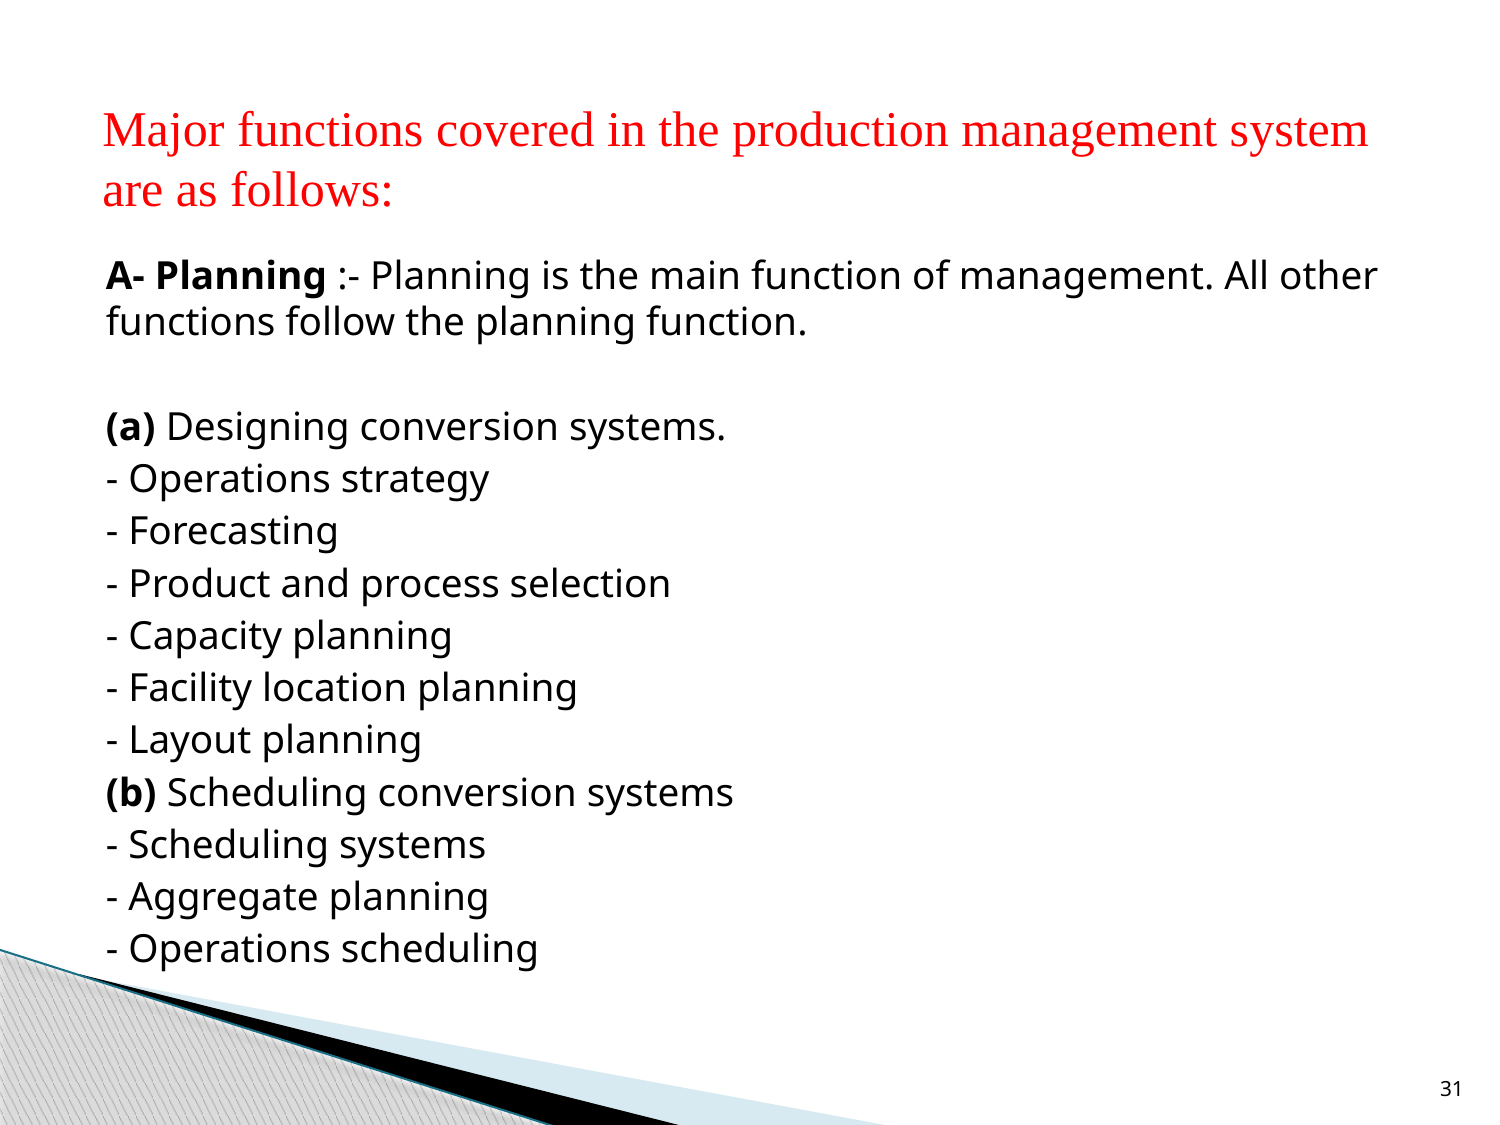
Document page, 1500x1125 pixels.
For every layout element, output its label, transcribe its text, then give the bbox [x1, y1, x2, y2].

slide_number 31 [1418, 1051, 1479, 1112]
title Major functions covered in the production management system are as follows: [87, 62, 1438, 250]
list A- Planning :- Planning is the main function of management. All other functions follow the planning function. (a) Designing conversion systems. - Operations strategy - Forecasting - Product and process selection - Capacity planning - Facility location planning - Layout planning (b) Scheduling conversion systems - Scheduling systems - Aggregate planning - Operations scheduling [75, 243, 1425, 986]
